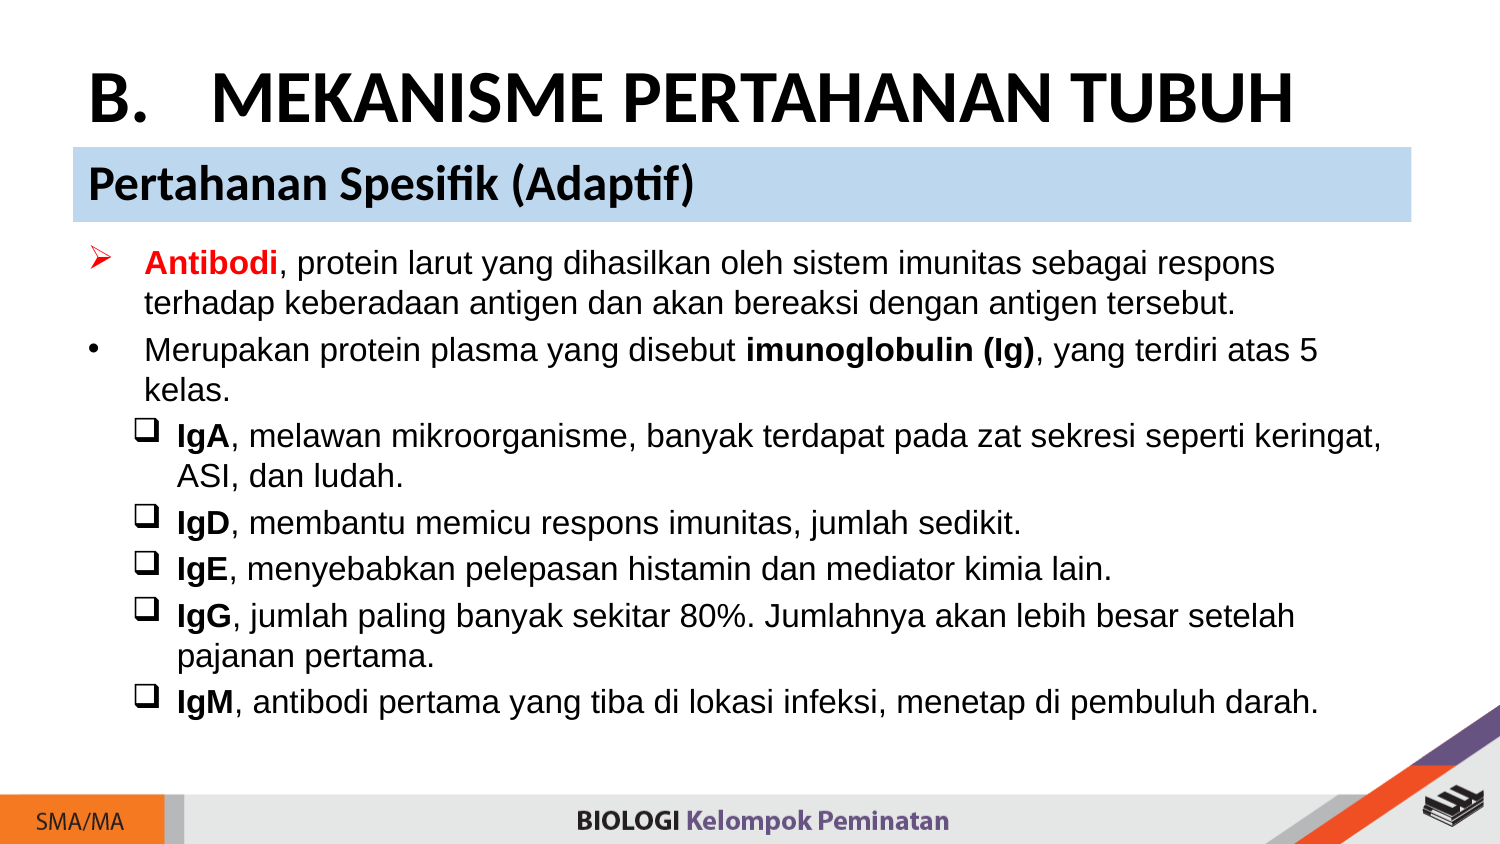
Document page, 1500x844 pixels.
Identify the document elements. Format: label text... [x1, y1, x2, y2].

text_box Antibodi, protein larut yang dihasilkan oleh sistem imunitas sebagai respons terhadap keberadaan antigen dan akan bereaksi dengan antigen tersebut. Merupakan protein plasma yang disebut imunoglobulin (Ig), yang terdiri atas 5 kelas. IgA, melawan mikroorganisme, banyak terdapat pada zat sekresi seperti keringat, ASI, dan ludah. IgD, membantu memicu respons imunitas, jumlah sedikit. IgE, menyebabkan pelepasan histamin dan mediator kimia lain. IgG, jumlah paling banyak sekitar 80%. Jumlahnya akan lebih besar setelah pajanan pertama. IgM, antibodi pertama yang tiba di lokasi infeksi, menetap di pembuluh darah. [73, 233, 1412, 754]
text_box Pertahanan Spesifik (Adaptif) [73, 147, 1412, 222]
picture [0, 705, 1500, 844]
text_box MEKANISME PERTAHANAN TUBUH [73, 58, 1412, 138]
